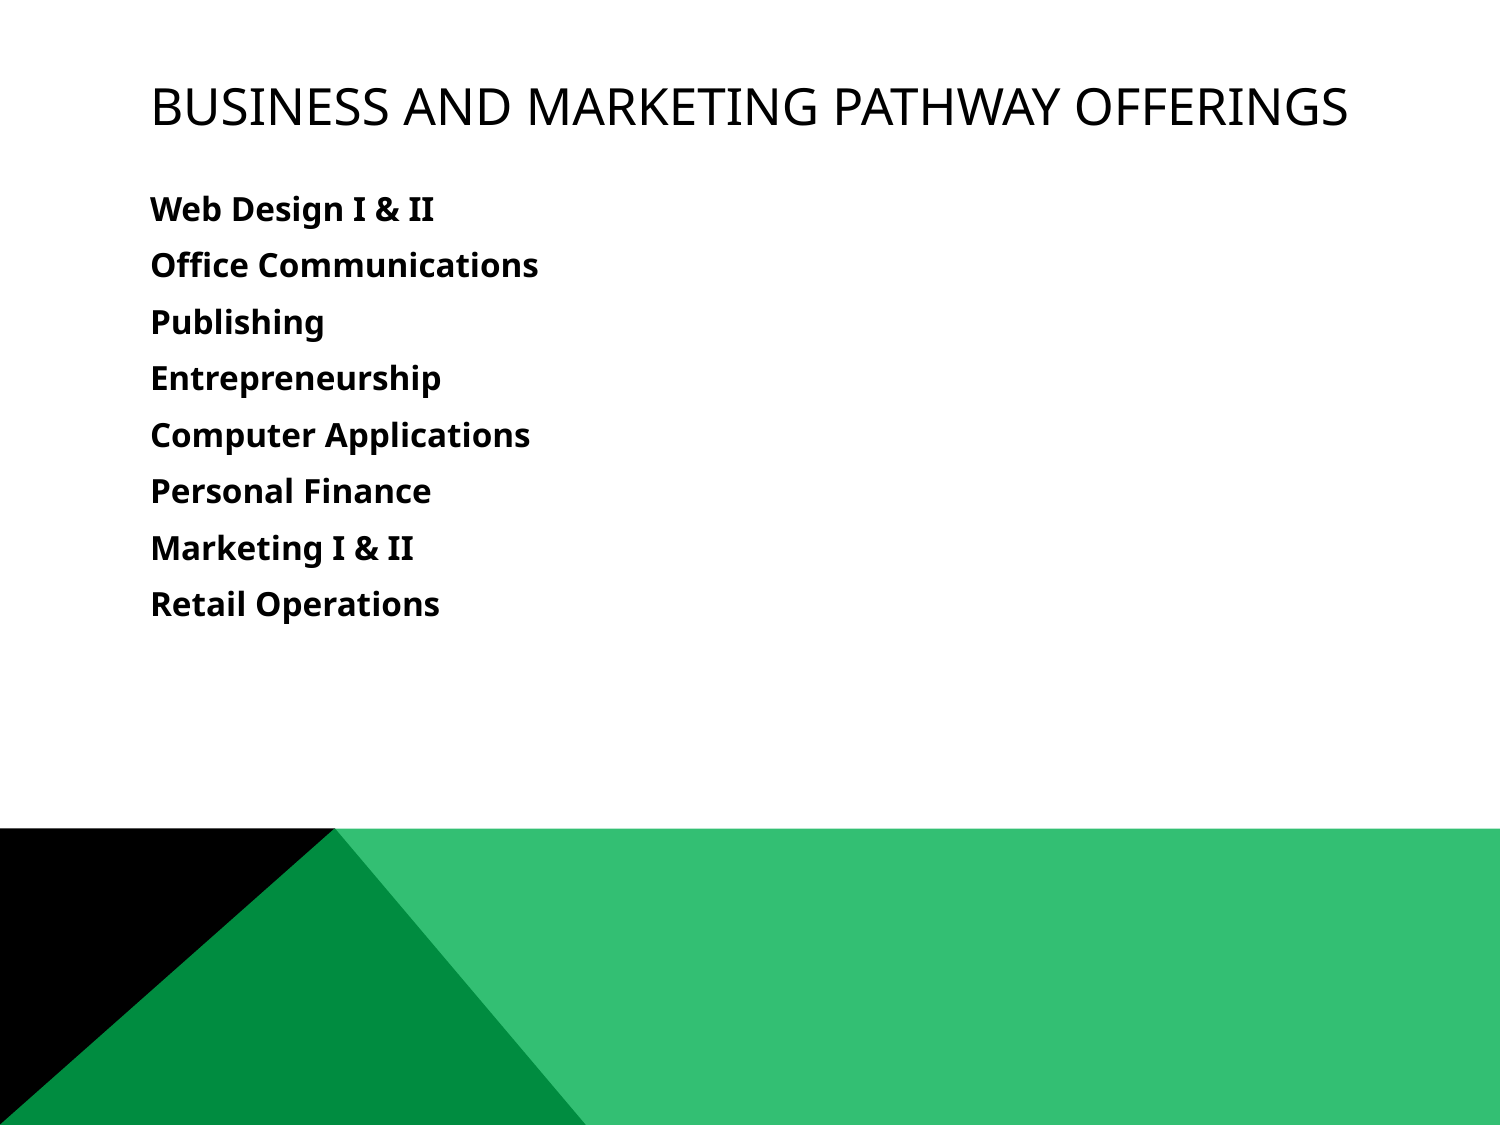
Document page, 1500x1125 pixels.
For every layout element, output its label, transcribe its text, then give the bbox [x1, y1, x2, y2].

title Business and Marketing Pathway Offerings [135, 60, 1369, 150]
list Web Design I & II Office Communications Publishing Entrepreneurship Computer Applications Personal Finance Marketing I & II Retail Operations [135, 180, 1369, 768]
